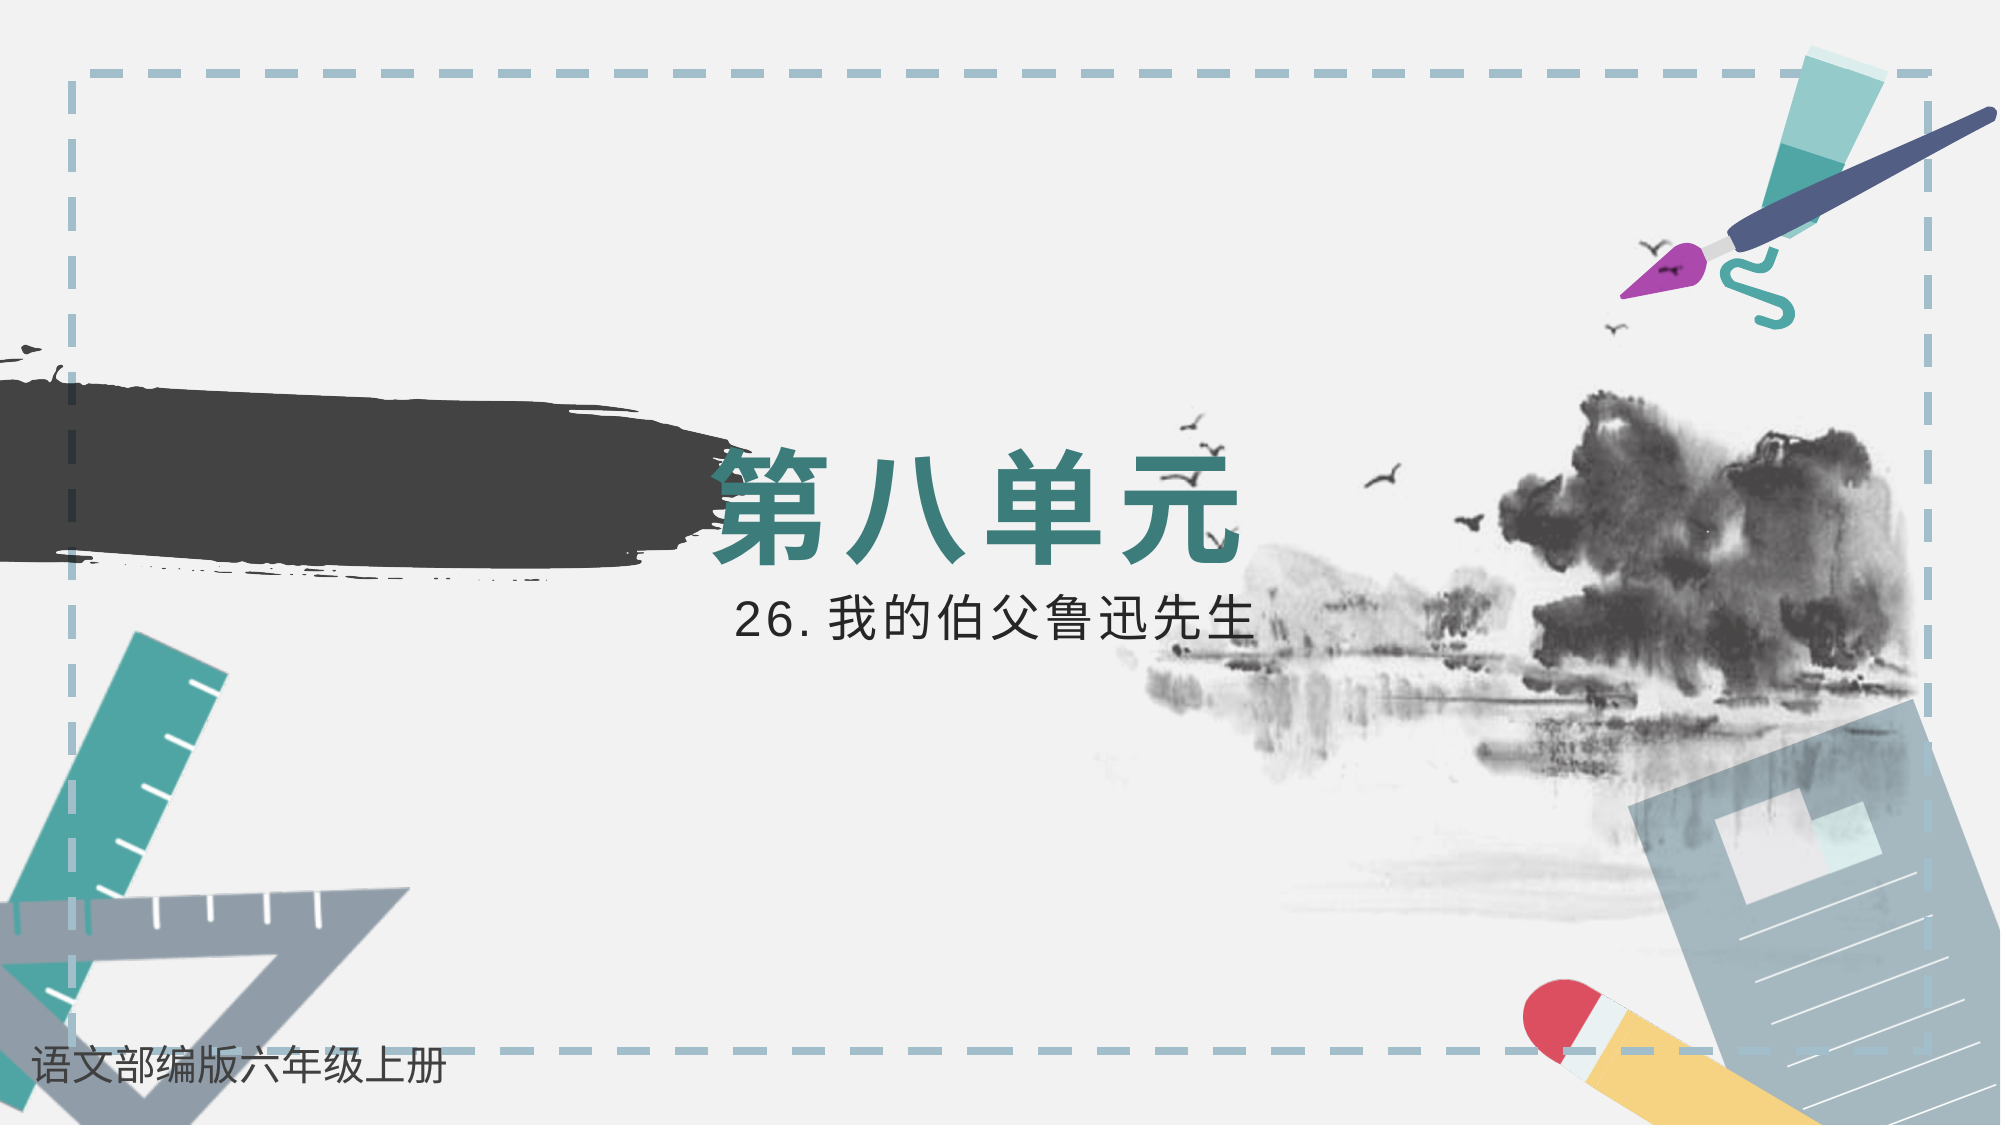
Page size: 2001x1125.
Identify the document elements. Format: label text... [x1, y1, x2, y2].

picture [0, 611, 410, 1125]
text_box 26.我的伯父鲁迅先生 [375, 586, 1093, 783]
picture [0, 335, 752, 582]
text_box 第八单元 [752, 351, 1093, 580]
picture [1093, 235, 2001, 1125]
text_box 语文部编版六年级上册 [15, 1031, 616, 1097]
